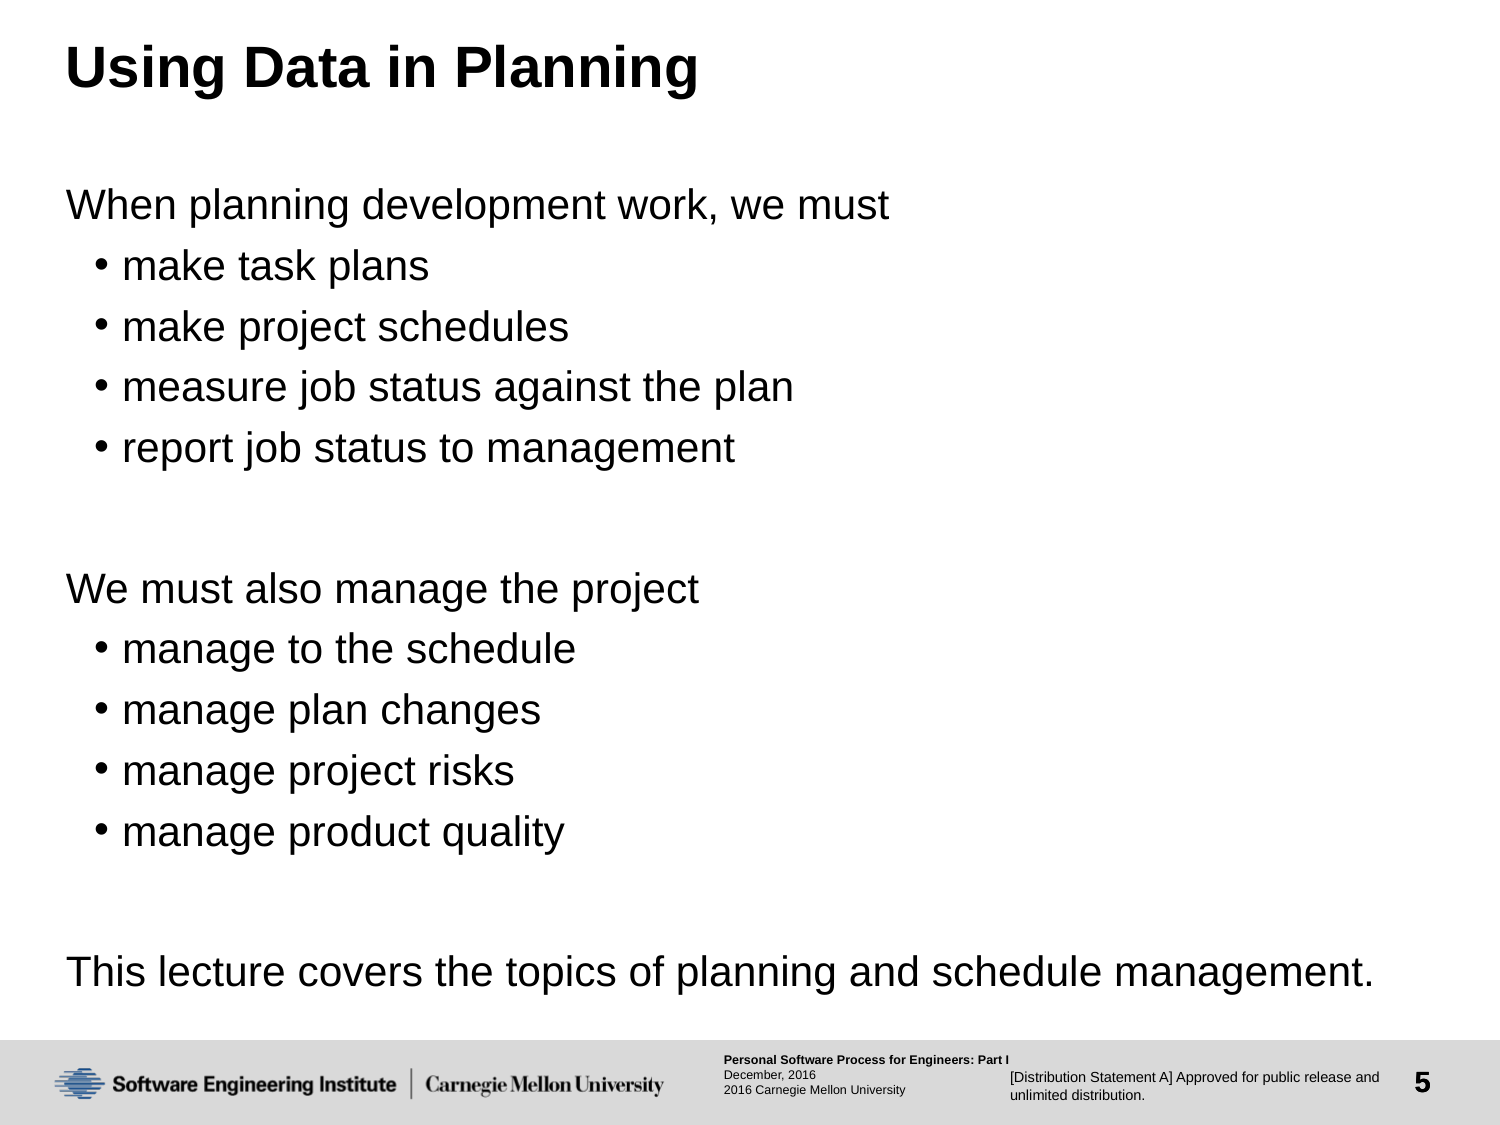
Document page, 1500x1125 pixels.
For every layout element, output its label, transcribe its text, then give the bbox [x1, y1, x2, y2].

list When planning development work, we must make task plans make project schedules measure job status against the plan report job status to management We must also manage the project manage to the schedule manage plan changes manage project risks manage product quality This lecture covers the topics of planning and schedule management. [65, 177, 1431, 1000]
title Using Data in Planning [65, 37, 1313, 148]
picture [46, 1061, 673, 1104]
